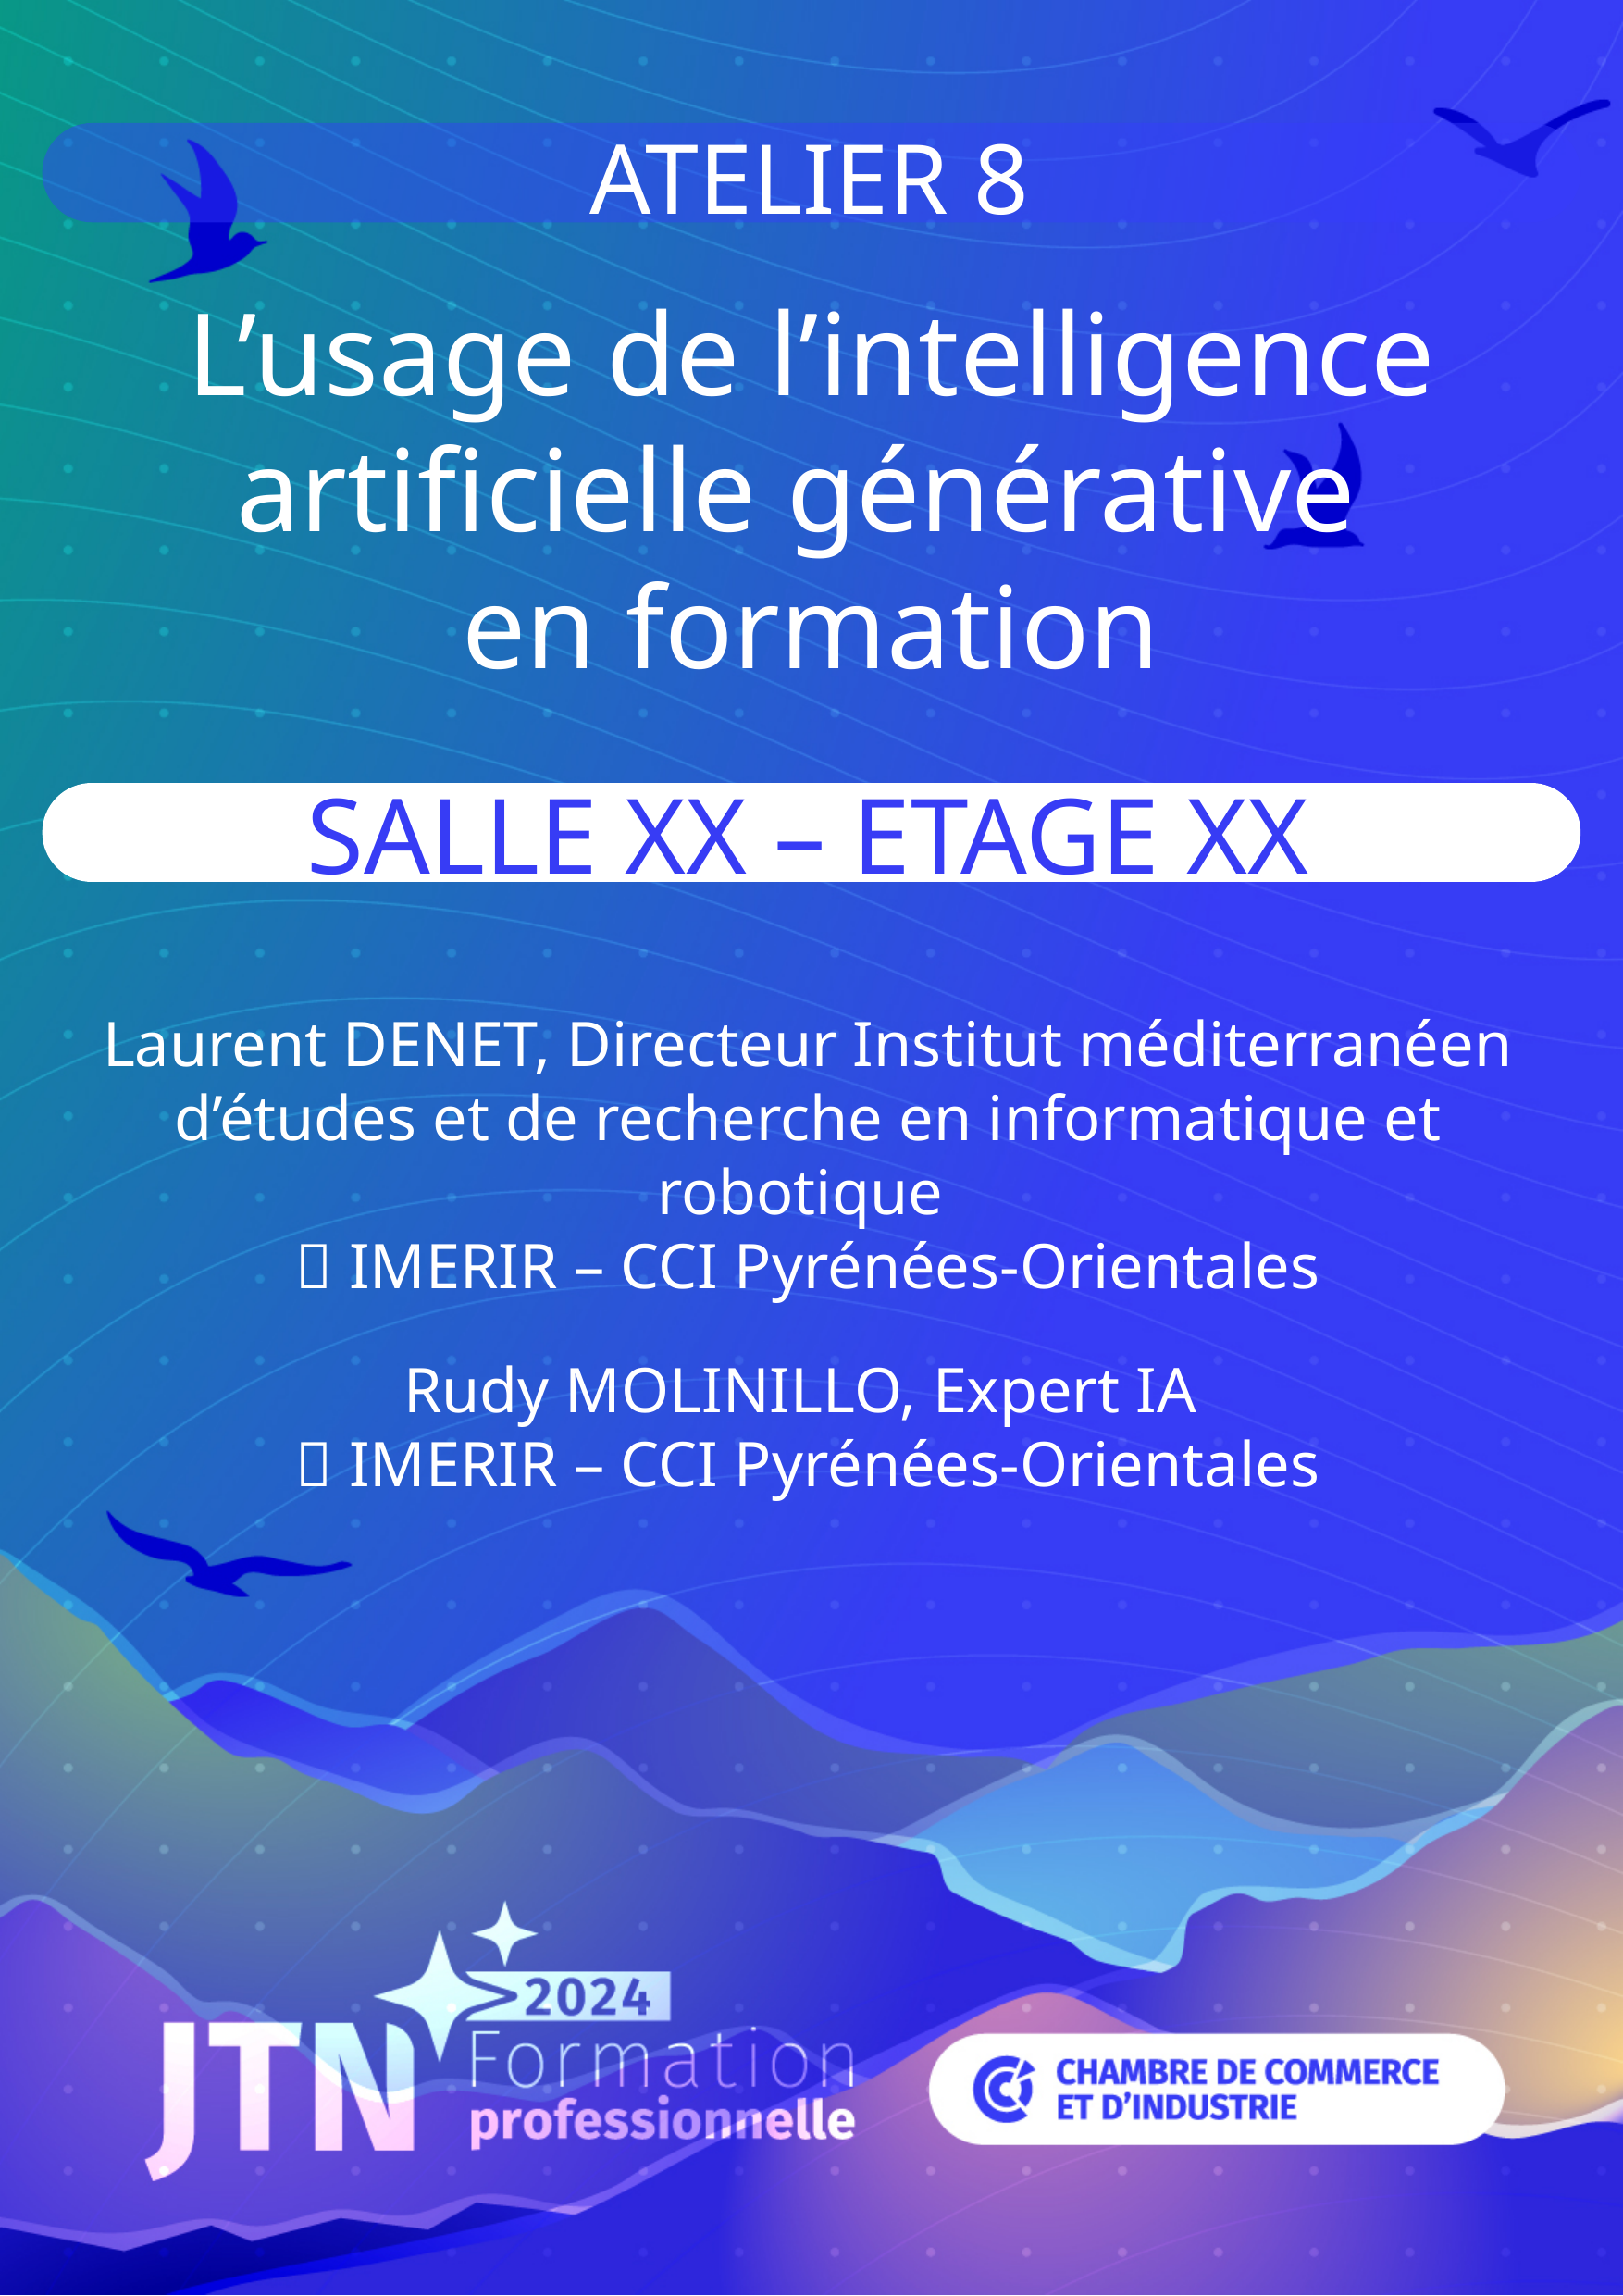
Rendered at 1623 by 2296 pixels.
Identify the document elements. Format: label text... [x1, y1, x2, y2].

list SALLE XX – ETAGE XX [65, 746, 1552, 918]
list Laurent DENET, Directeur Institut méditerranéen d’études et de recherche en informatique et robotique  IMERIR – CCI Pyrénées-Orientales Rudy MOLINILLO, Expert IA  IMERIR – CCI Pyrénées-Orientales [65, 918, 1552, 1710]
list ATELIER 8 [215, 90, 1405, 261]
picture [0, 0, 1623, 2295]
list L’usage de l’intelligence artificielle générative en formation [59, 226, 1564, 747]
